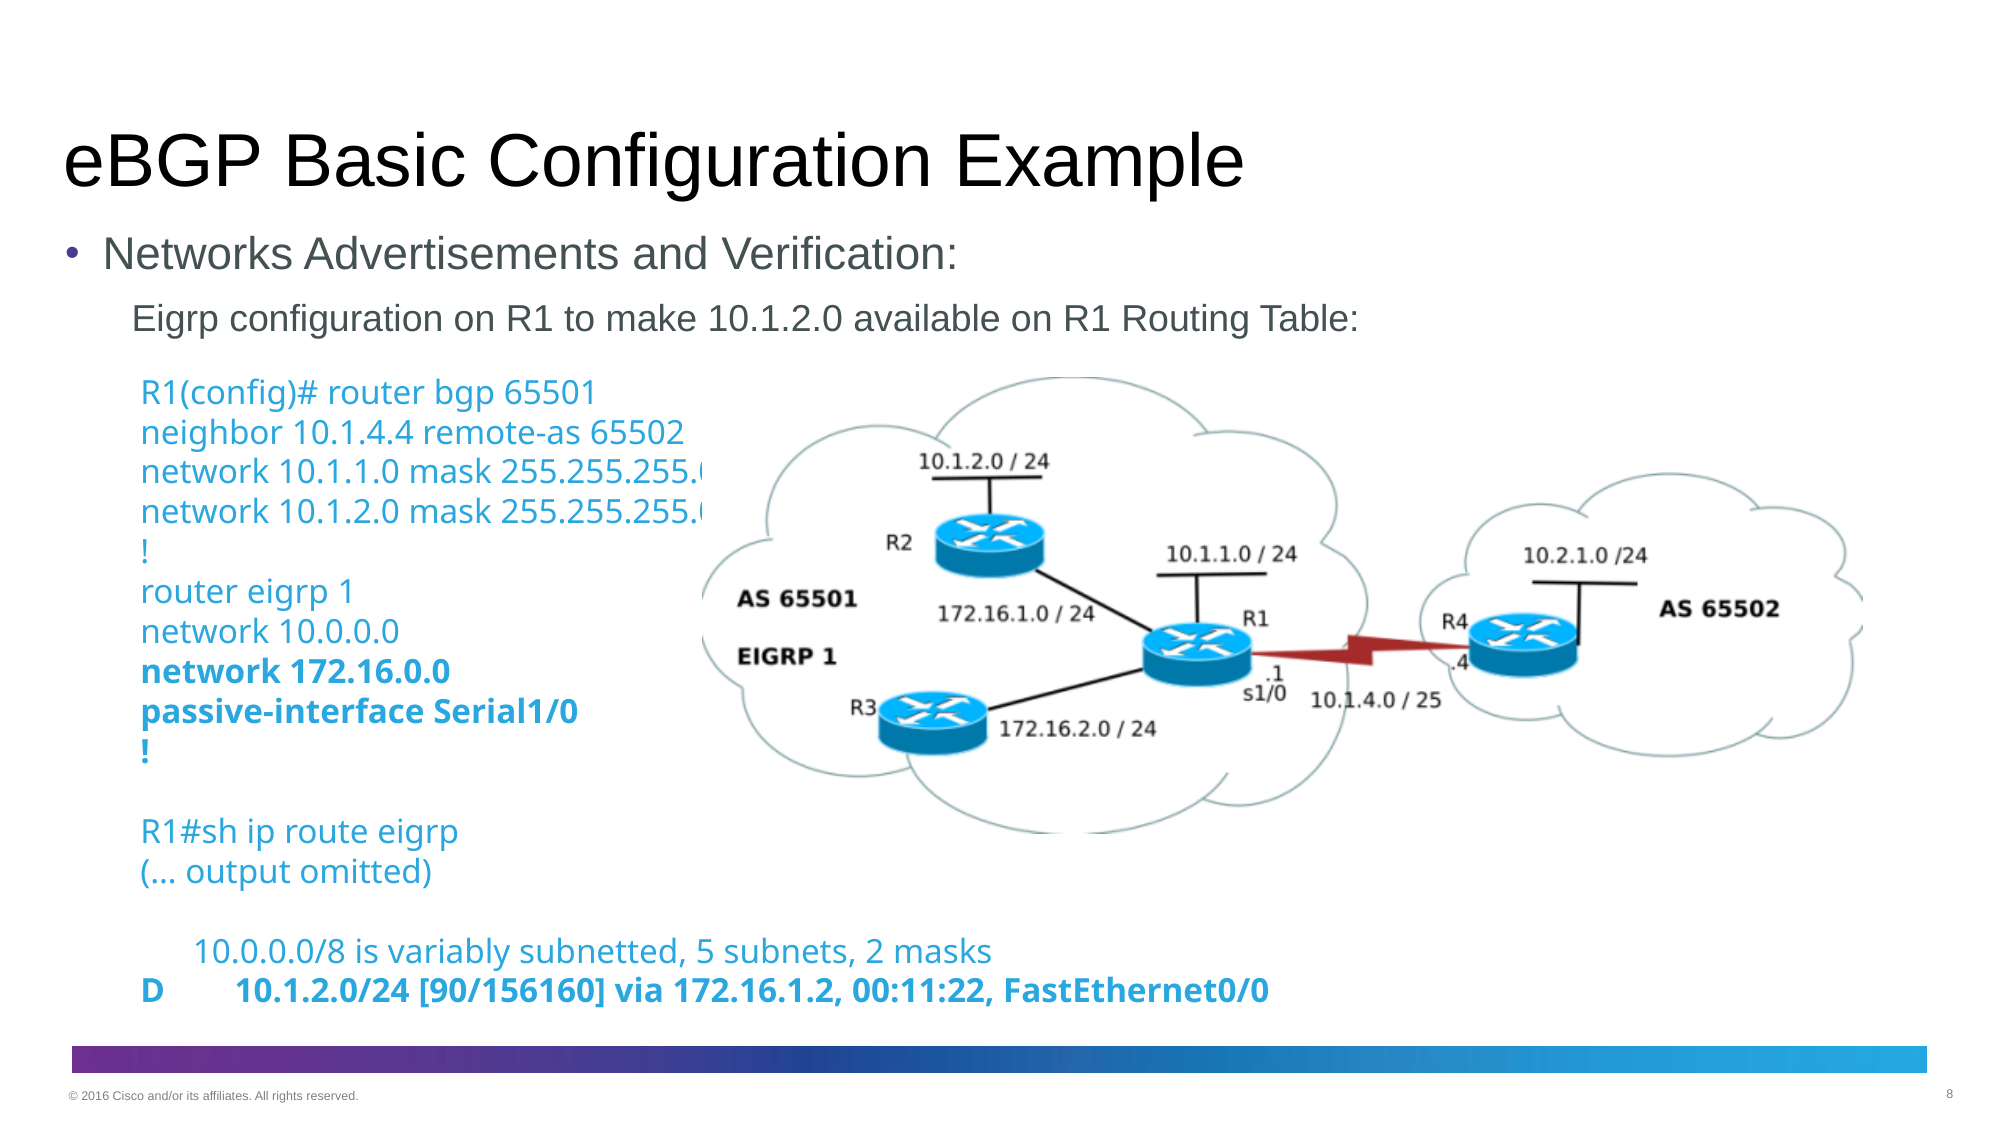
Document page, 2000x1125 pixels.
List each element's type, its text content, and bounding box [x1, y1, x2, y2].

picture [72, 1046, 125, 1073]
picture [702, 377, 1863, 835]
title eBGP Basic Configuration Example [50, 70, 1929, 209]
picture [1853, 1046, 1927, 1073]
list Networks Advertisements and Verification: Eigrp configuration on R1 to make 10.1.2.0 available on R1 Routing Table: [49, 220, 1422, 1035]
text_box R1(config)# router bgp 65501 neighbor 10.1.4.4 remote-as 65502 network 10.1.1.0 mask 255.255.255.0 network 10.1.2.0 mask 255.255.255.0 ! router eigrp 1 network 10.0.0.0 network 172.16.0.0 passive-interface Serial1/0 ! R1#sh ip route eigrp (… output omitted) 10.0.0.0/8 is variably subnetted, 5 subnets, 2 masks D 10.1.2.0/24 [90/156160] via 172.16.1.2, 00:11:22, FastEthernet0/0 [125, 363, 1853, 1125]
